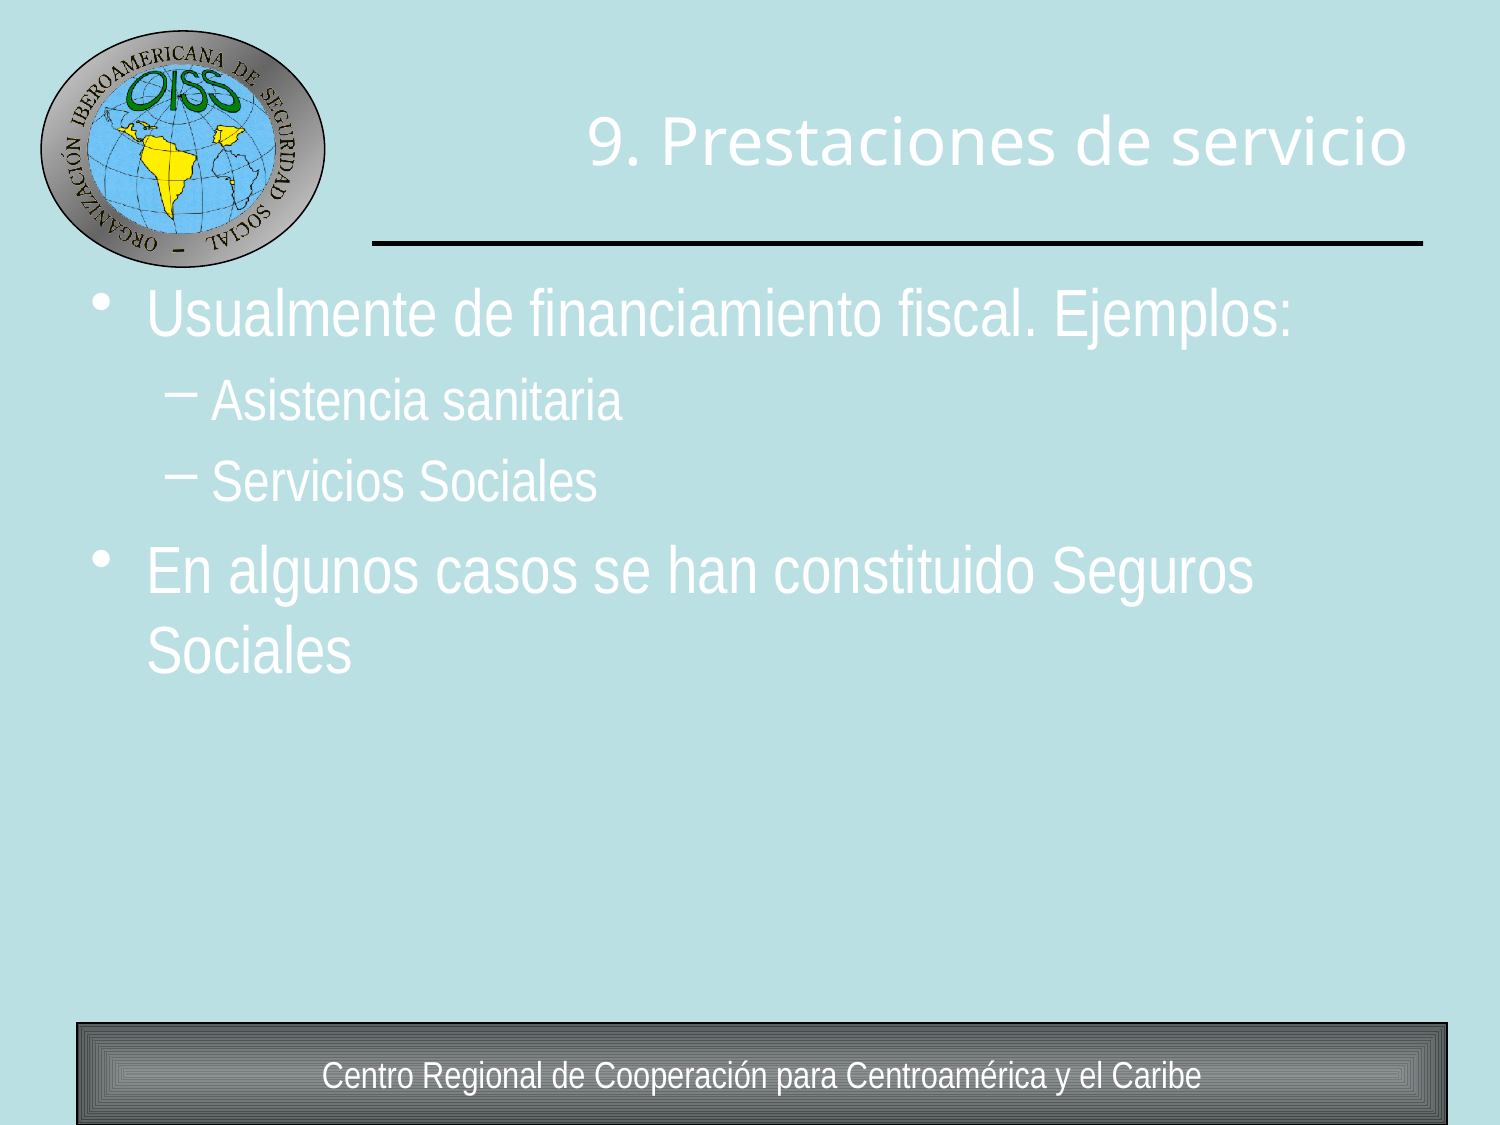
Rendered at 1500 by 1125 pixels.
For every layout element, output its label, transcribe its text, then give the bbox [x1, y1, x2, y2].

picture [53, 42, 302, 263]
list Usualmente de financiamiento fiscal. Ejemplos: Asistencia sanitaria Servicios Sociales En algunos casos se han constituido Seguros Sociales [74, 262, 1426, 1006]
title 9. Prestaciones de servicio [371, 44, 1426, 233]
